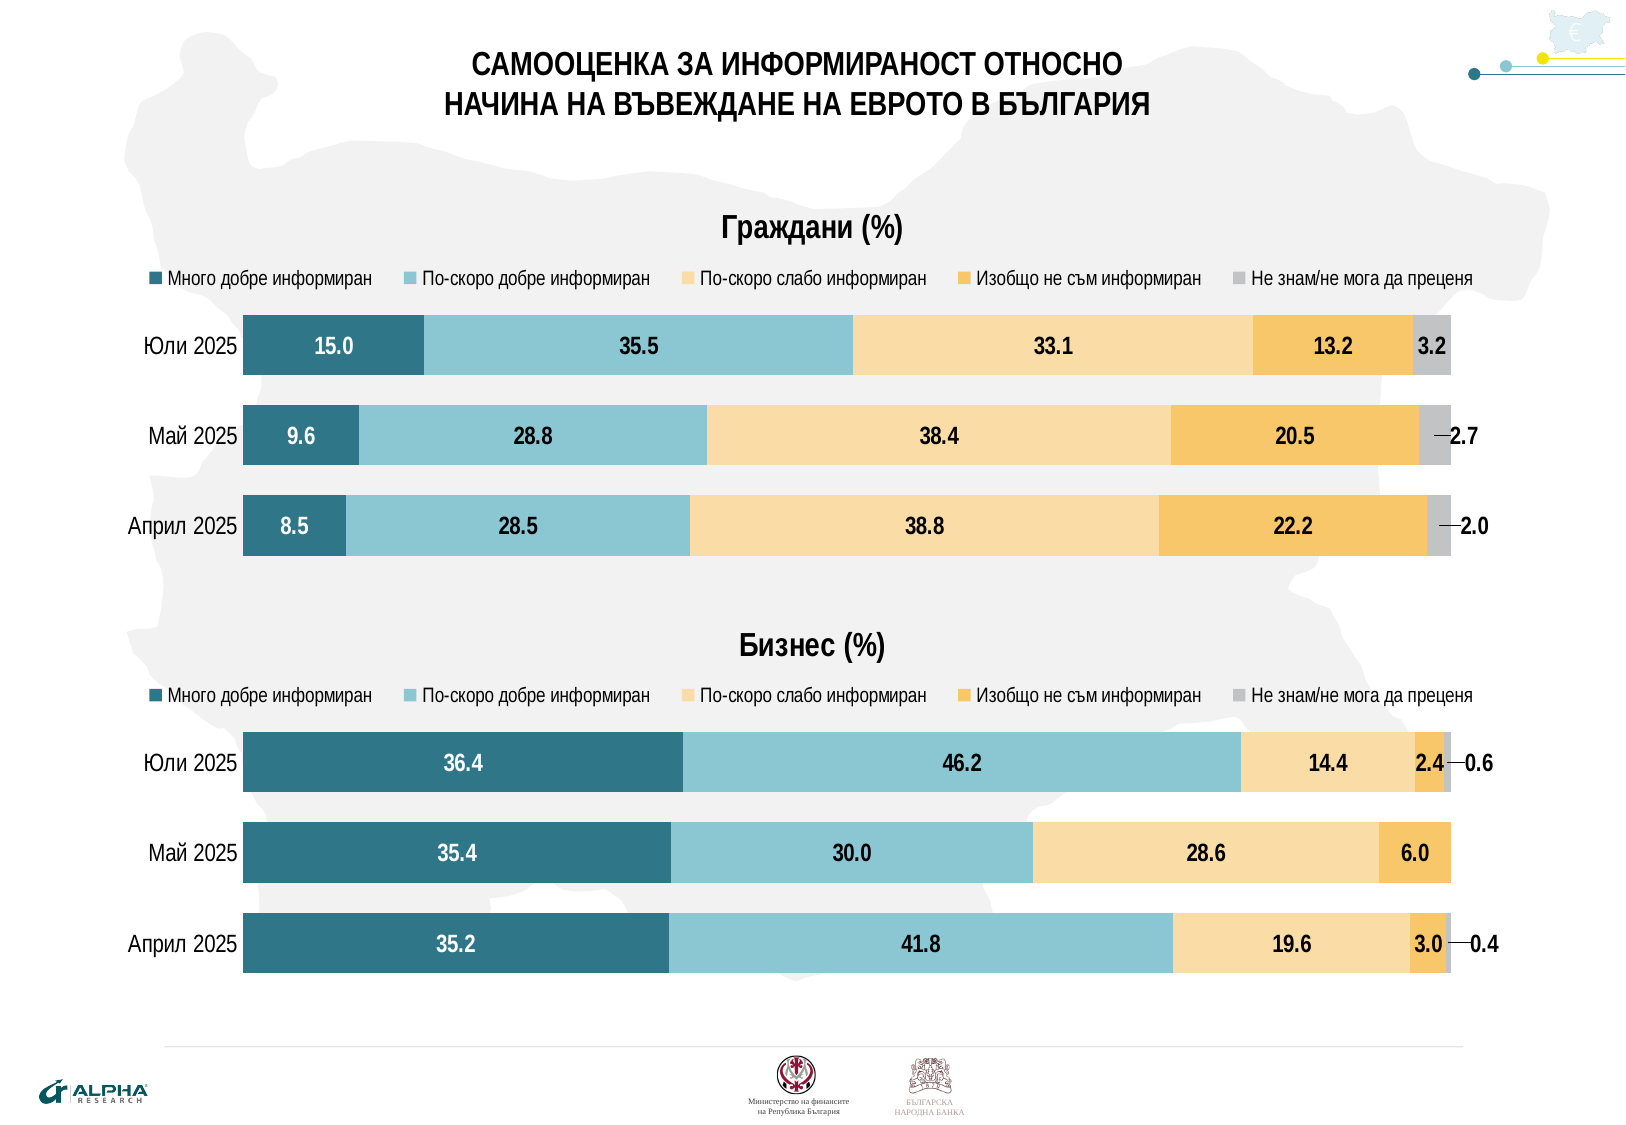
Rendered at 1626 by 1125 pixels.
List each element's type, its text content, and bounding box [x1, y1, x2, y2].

picture [39, 1079, 148, 1104]
chart [106, 181, 1519, 594]
text_box Самооценка за информираност относно начина на въвеждане на еврото в България [410, 35, 1186, 130]
picture [1549, 10, 1610, 54]
picture [904, 1049, 956, 1100]
picture [776, 1054, 816, 1095]
chart [106, 598, 1519, 1011]
